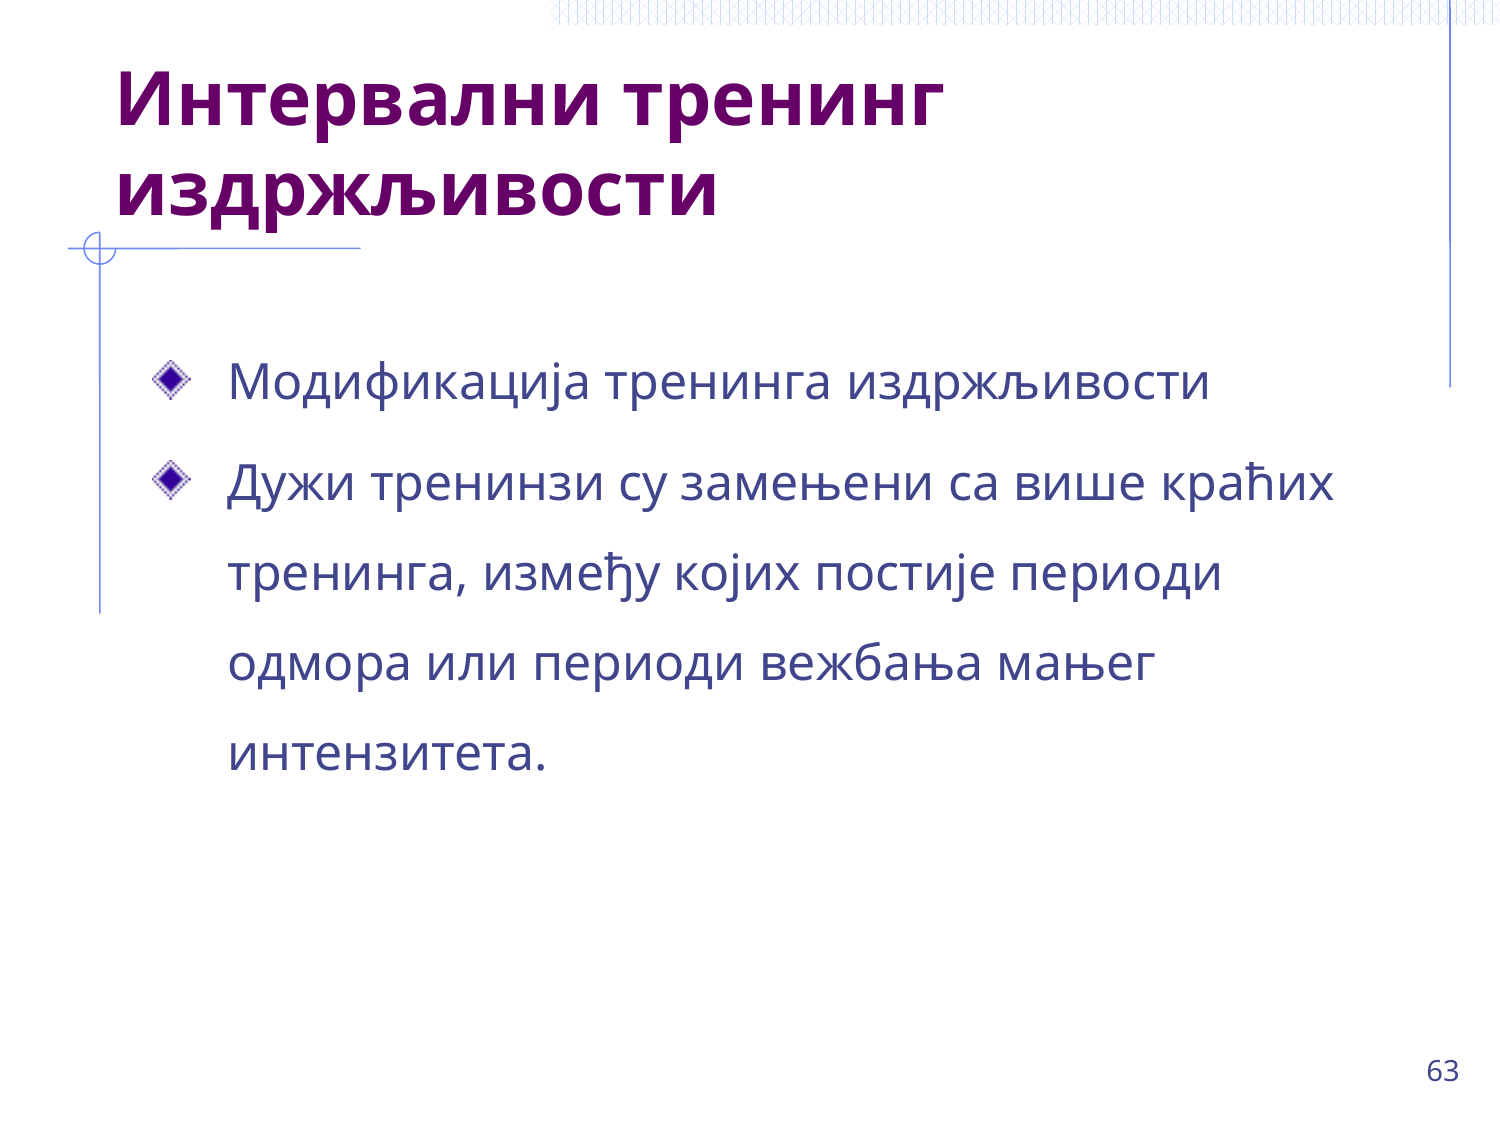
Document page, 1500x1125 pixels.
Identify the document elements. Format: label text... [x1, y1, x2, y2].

picture [152, 460, 191, 500]
title Интервални тренинг издржљивости [99, 49, 1376, 238]
picture [152, 360, 191, 400]
slide_number 63 [1162, 1025, 1475, 1100]
list Модификација тренинга издржљивости Дужи тренинзи су замењени са више краћих тренинга, између којих постије периоди одмора или периоди вежбања мањег интензитета. [137, 312, 1413, 988]
